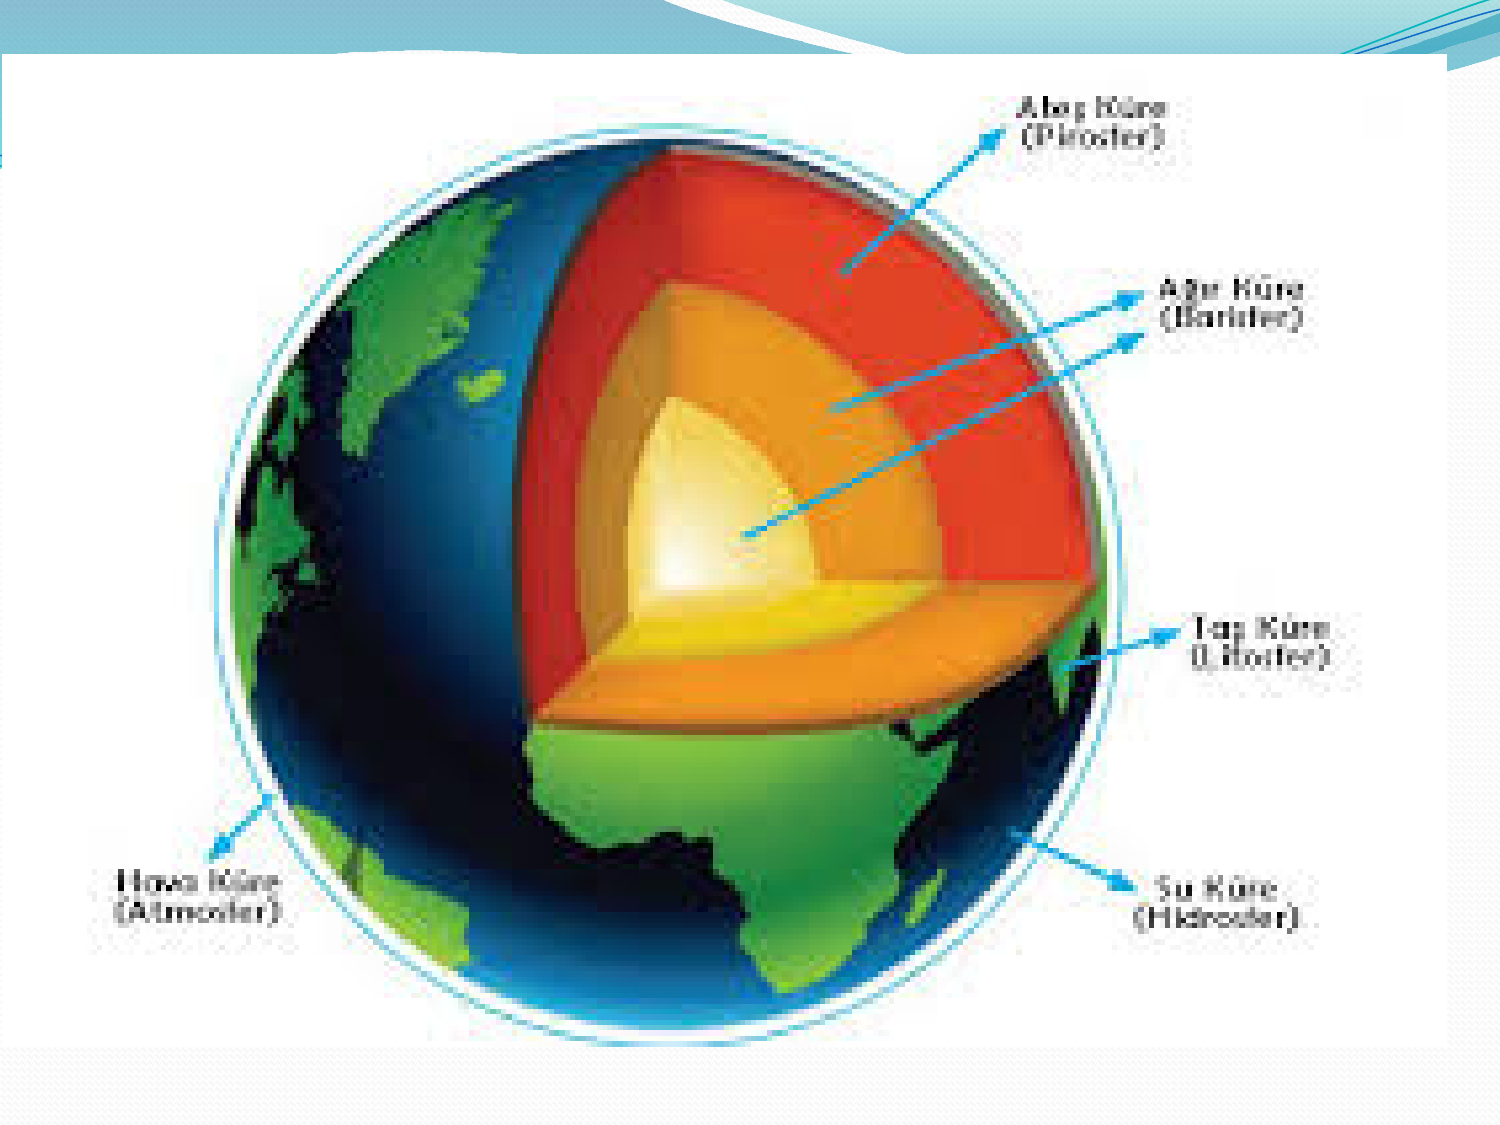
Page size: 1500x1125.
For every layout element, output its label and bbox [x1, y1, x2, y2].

picture [2, 54, 1448, 1047]
